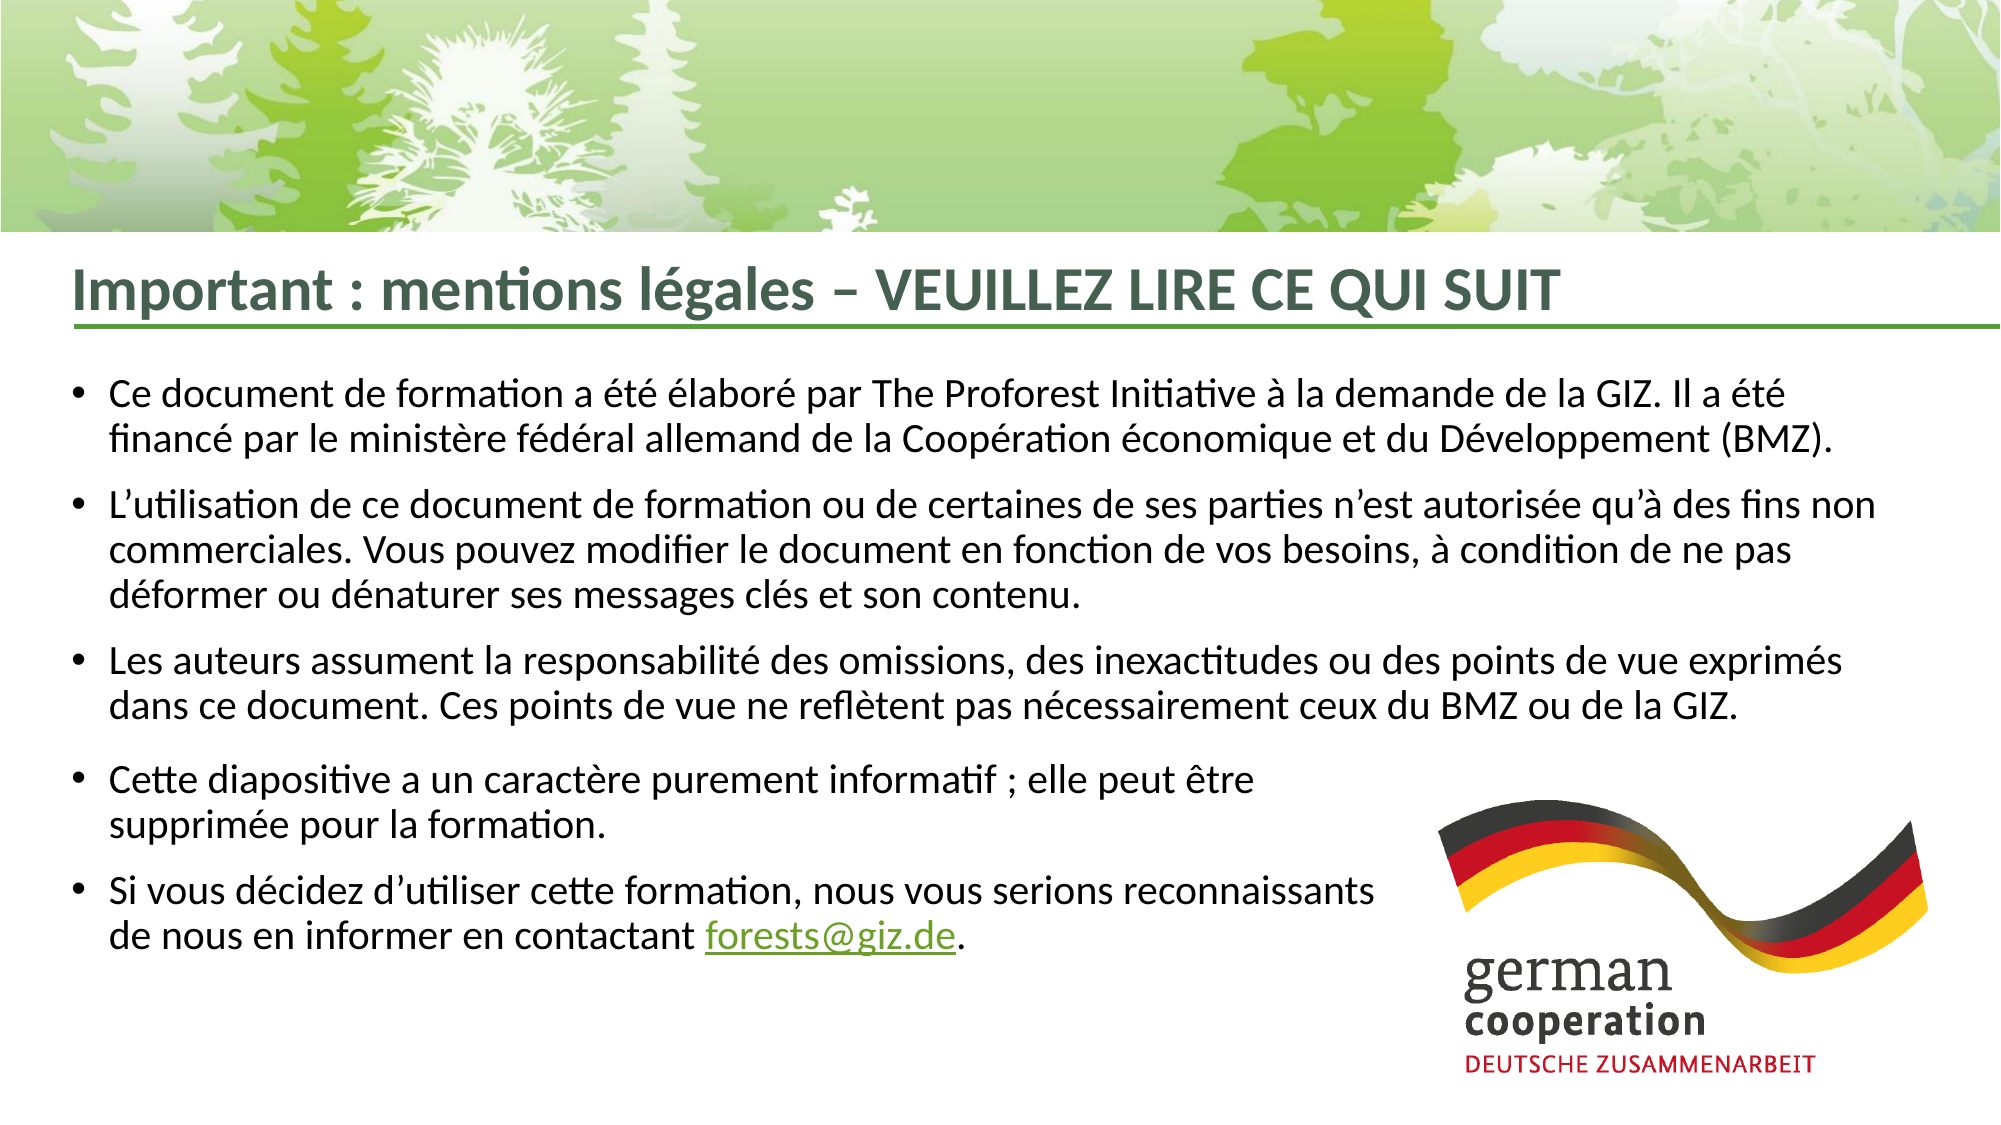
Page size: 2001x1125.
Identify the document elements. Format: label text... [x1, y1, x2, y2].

picture [1438, 800, 1928, 1073]
title Important : mentions légales – VEUILLEZ LIRE CE QUI SUIT [56, 181, 1782, 364]
text_box Cette diapositive a un caractère purement informatif ; elle peut être supprimée pour la formation. Si vous décidez d’utiliser cette formation, nous vous serions reconnaissants de nous en informer en contactant forests@giz.de. [56, 750, 1439, 1073]
list Ce document de formation a été élaboré par The Proforest Initiative à la demande de la GIZ. Il a été financé par le ministère fédéral allemand de la Coopération économique et du Développement (BMZ). L’utilisation de ce document de formation ou de certaines de ses parties n’est autorisée qu’à des fins non commerciales. Vous pouvez modifier le document en fonction de vos besoins, à condition de ne pas déformer ou dénaturer ses messages clés et son contenu. Les auteurs assument la responsabilité des omissions, des inexactitudes ou des points de vue exprimés dans ce document. Ces points de vue ne reflètent pas nécessairement ceux du BMZ ou de la GIZ. [56, 364, 1930, 1066]
picture [0, 0, 2000, 232]
